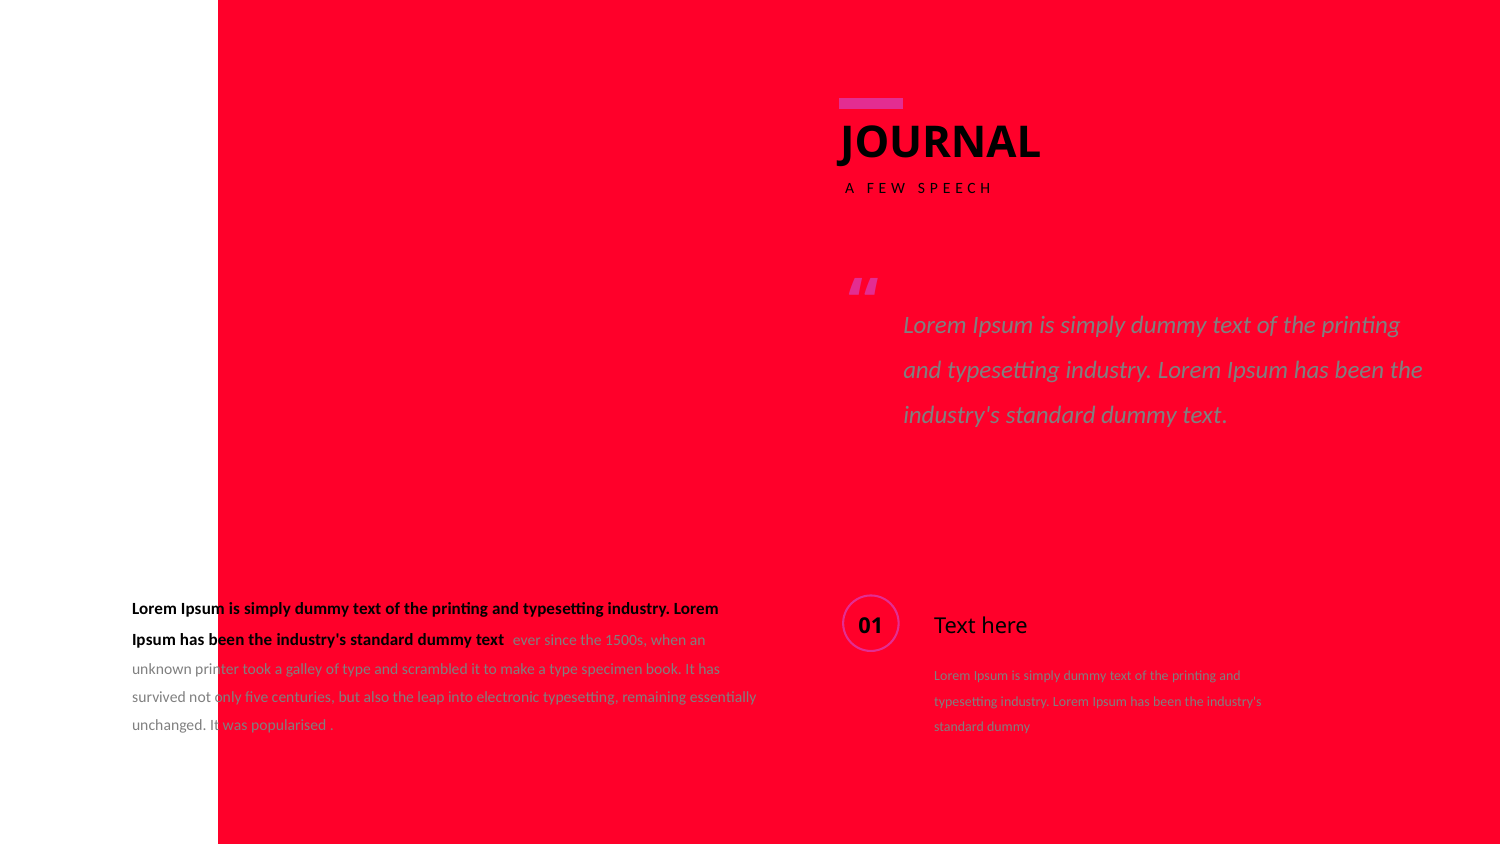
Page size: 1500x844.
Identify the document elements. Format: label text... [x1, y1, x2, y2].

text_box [838, 595, 903, 651]
picture [218, 0, 1500, 844]
text_box Lorem Ipsum is simply dummy text of the printing and typesetting industry. Lorem Ipsum has been the industry's standard dummy text ever since the 1500s, when an unknown printer took a galley of type and scrambled it to make a type specimen book. It has survived not only five centuries, but also the leap into electronic typesetting, remaining essentially unchanged. It was popularised . [117, 580, 218, 742]
